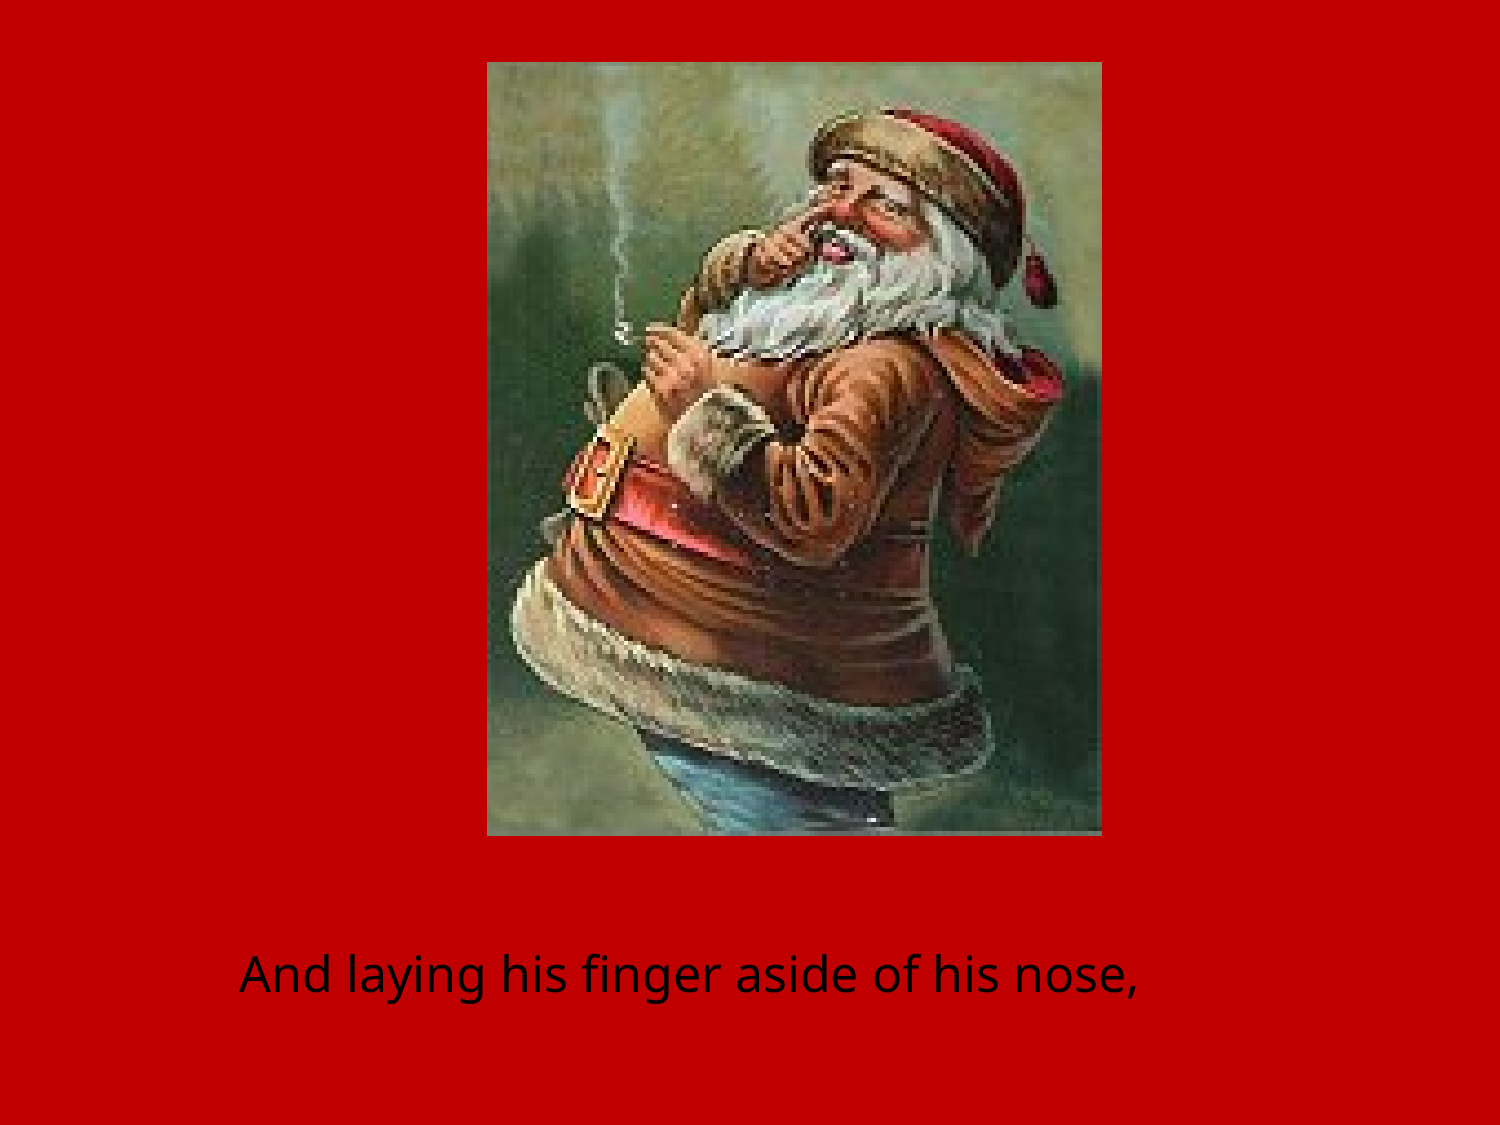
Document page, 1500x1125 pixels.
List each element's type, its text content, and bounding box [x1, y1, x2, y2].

picture [487, 62, 1102, 836]
text_box And laying his finger aside of his nose, [224, 874, 1350, 1055]
